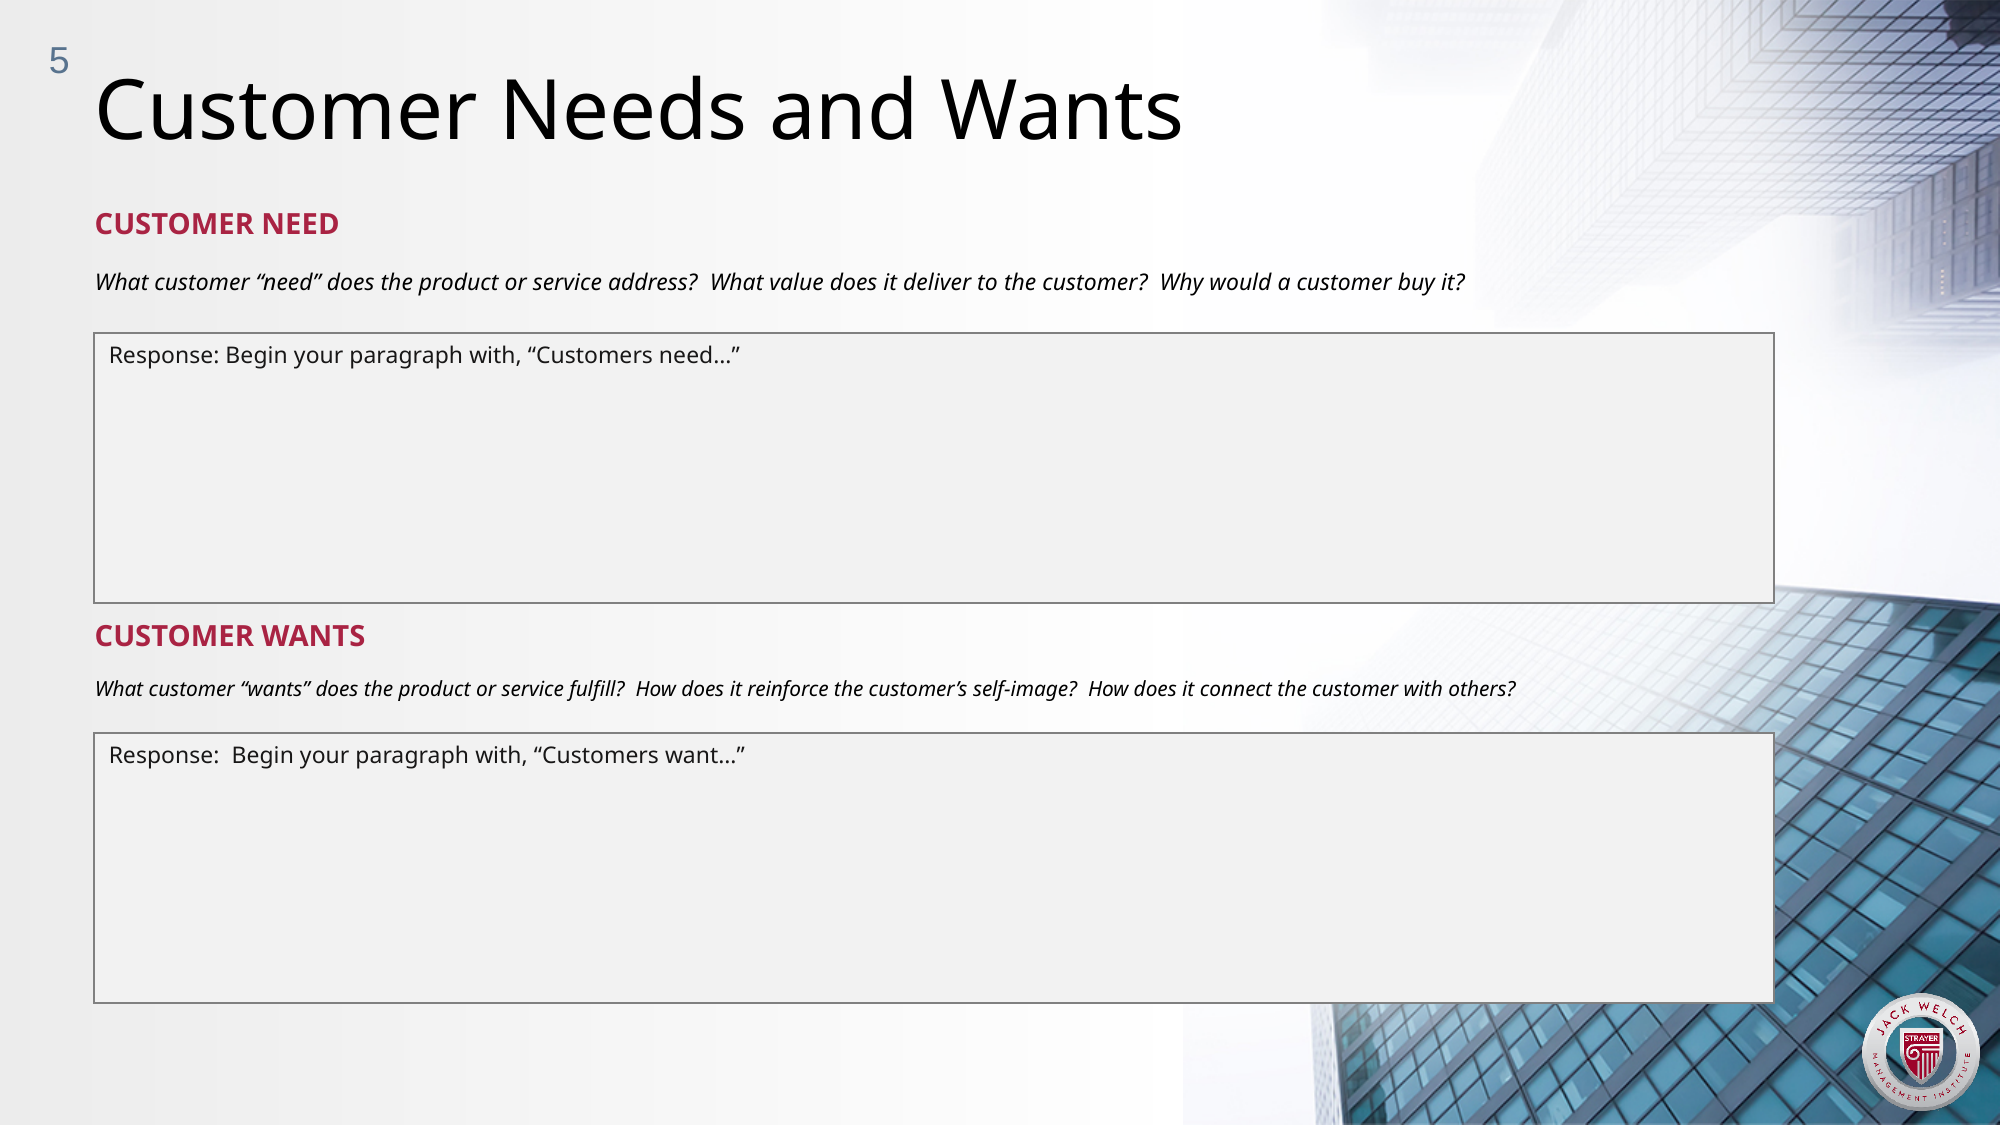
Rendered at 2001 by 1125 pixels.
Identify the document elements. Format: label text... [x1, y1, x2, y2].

text_box What customer “wants” does the product or service fulfill? How does it reinforce the customer’s self-image? How does it connect the customer with others? [79, 668, 1774, 708]
text_box Response: Begin your paragraph with, “Customers need…” [93, 332, 1775, 604]
text_box 5 [23, 28, 92, 89]
picture [1183, 0, 2000, 1125]
text_box CUSTOMER WANTS [79, 614, 1580, 660]
text_box Response: Begin your paragraph with, “Customers want…” [93, 732, 1775, 1004]
text_box What customer “need” does the product or service address? What value does it deliver to the customer? Why would a customer buy it? [79, 259, 1774, 302]
text_box Customer Needs and Wants [79, 60, 1580, 202]
text_box CUSTOMER NEED [79, 202, 1580, 252]
